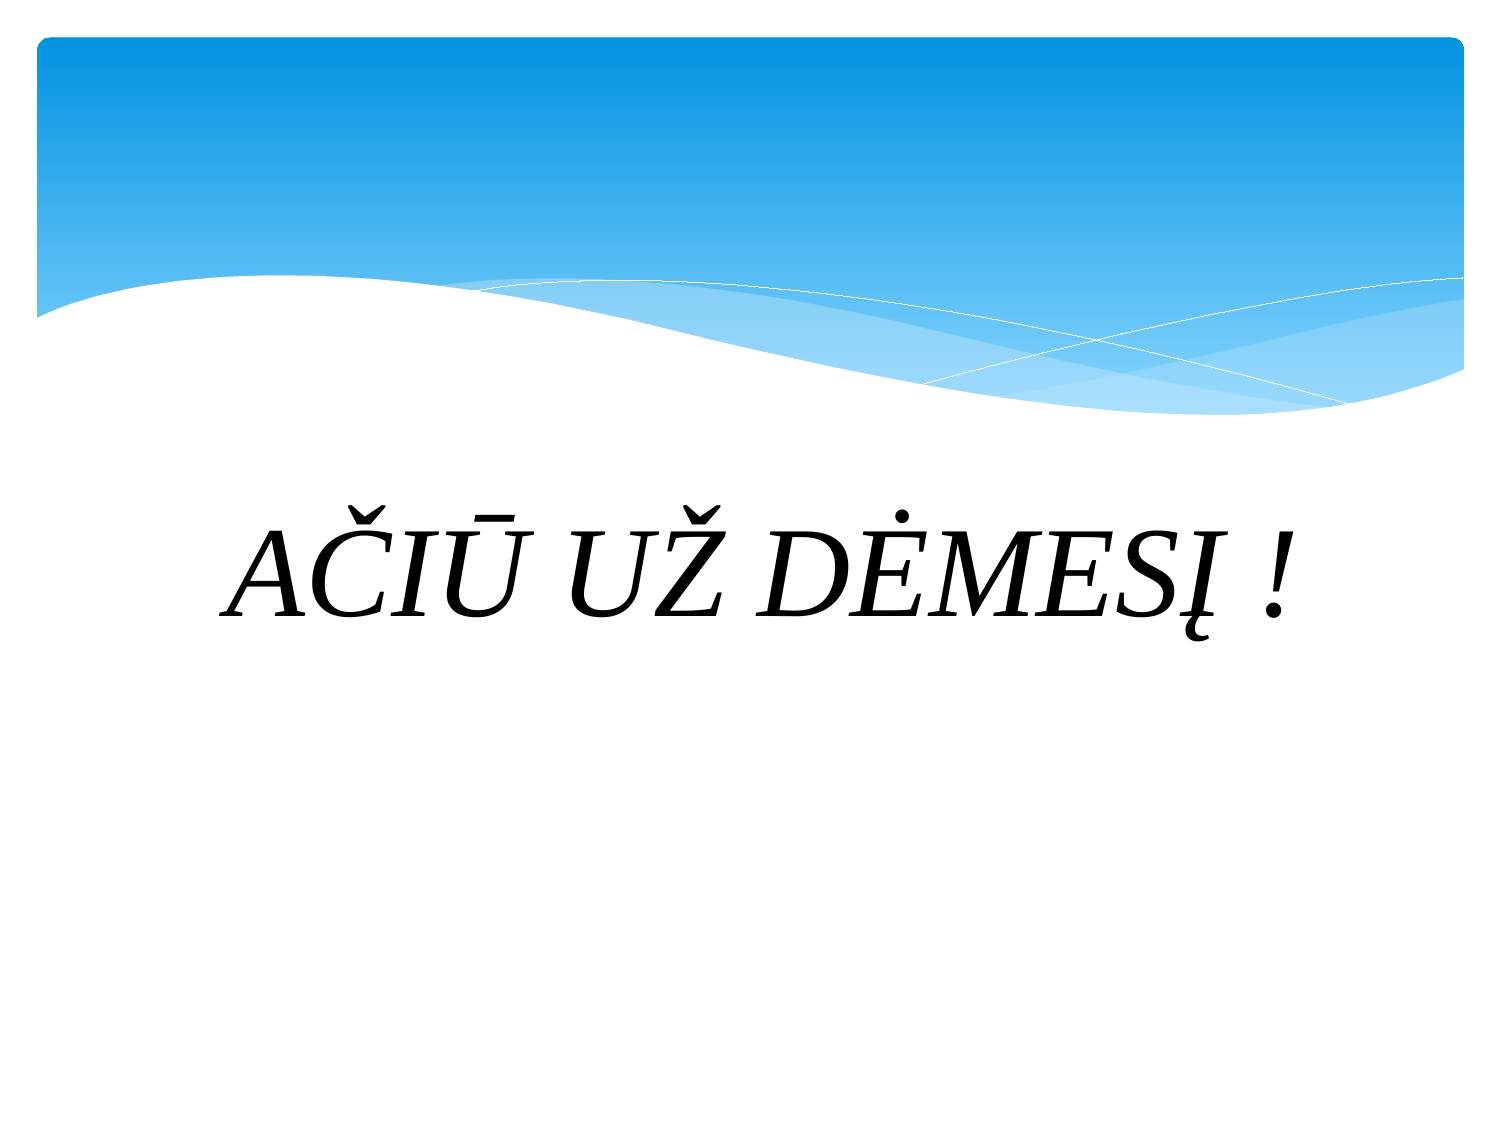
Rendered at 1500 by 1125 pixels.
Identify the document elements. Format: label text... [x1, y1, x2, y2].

text_box AČIŪ UŽ DĖMESĮ ! [88, 479, 1438, 1060]
